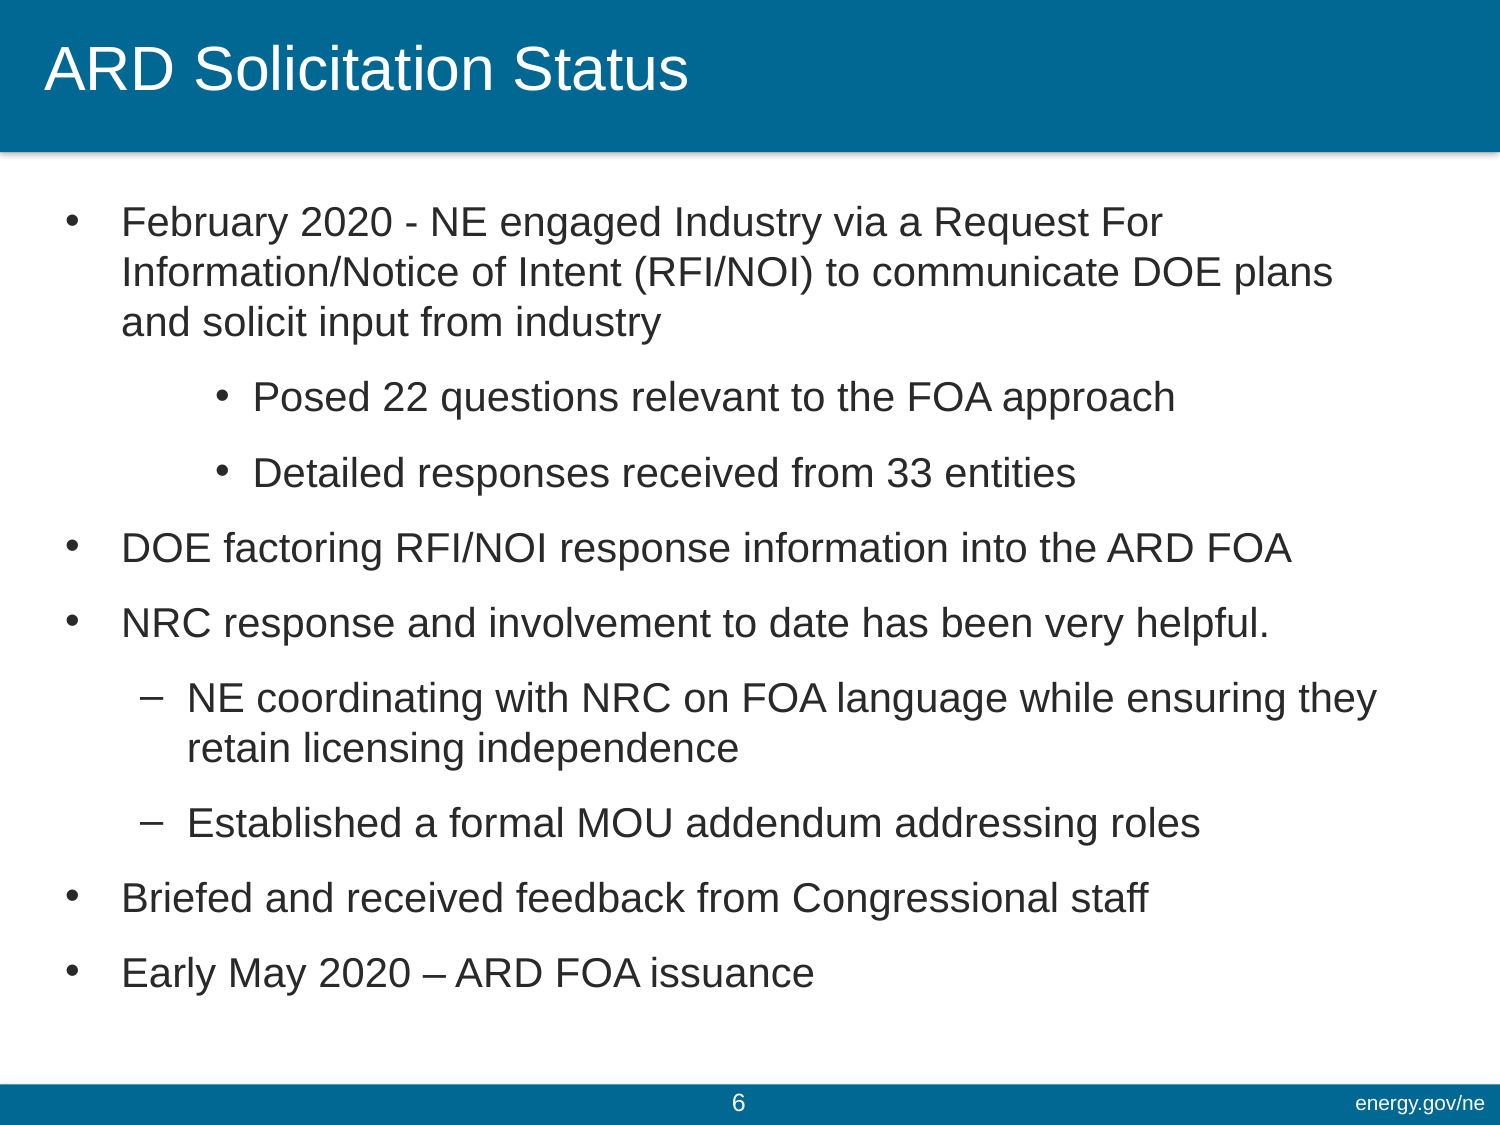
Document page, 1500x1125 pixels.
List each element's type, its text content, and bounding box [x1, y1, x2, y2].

list February 2020 - NE engaged Industry via a Request For Information/Notice of Intent (RFI/NOI) to communicate DOE plans and solicit input from industry Posed 22 questions relevant to the FOA approach Detailed responses received from 33 entities DOE factoring RFI/NOI response information into the ARD FOA NRC response and involvement to date has been very helpful. NE coordinating with NRC on FOA language while ensuring they retain licensing independence Established a formal MOU addendum addressing roles Briefed and received feedback from Congressional staff Early May 2020 – ARD FOA issuance [49, 187, 1401, 1026]
title ARD Solicitation Status [28, 0, 959, 149]
